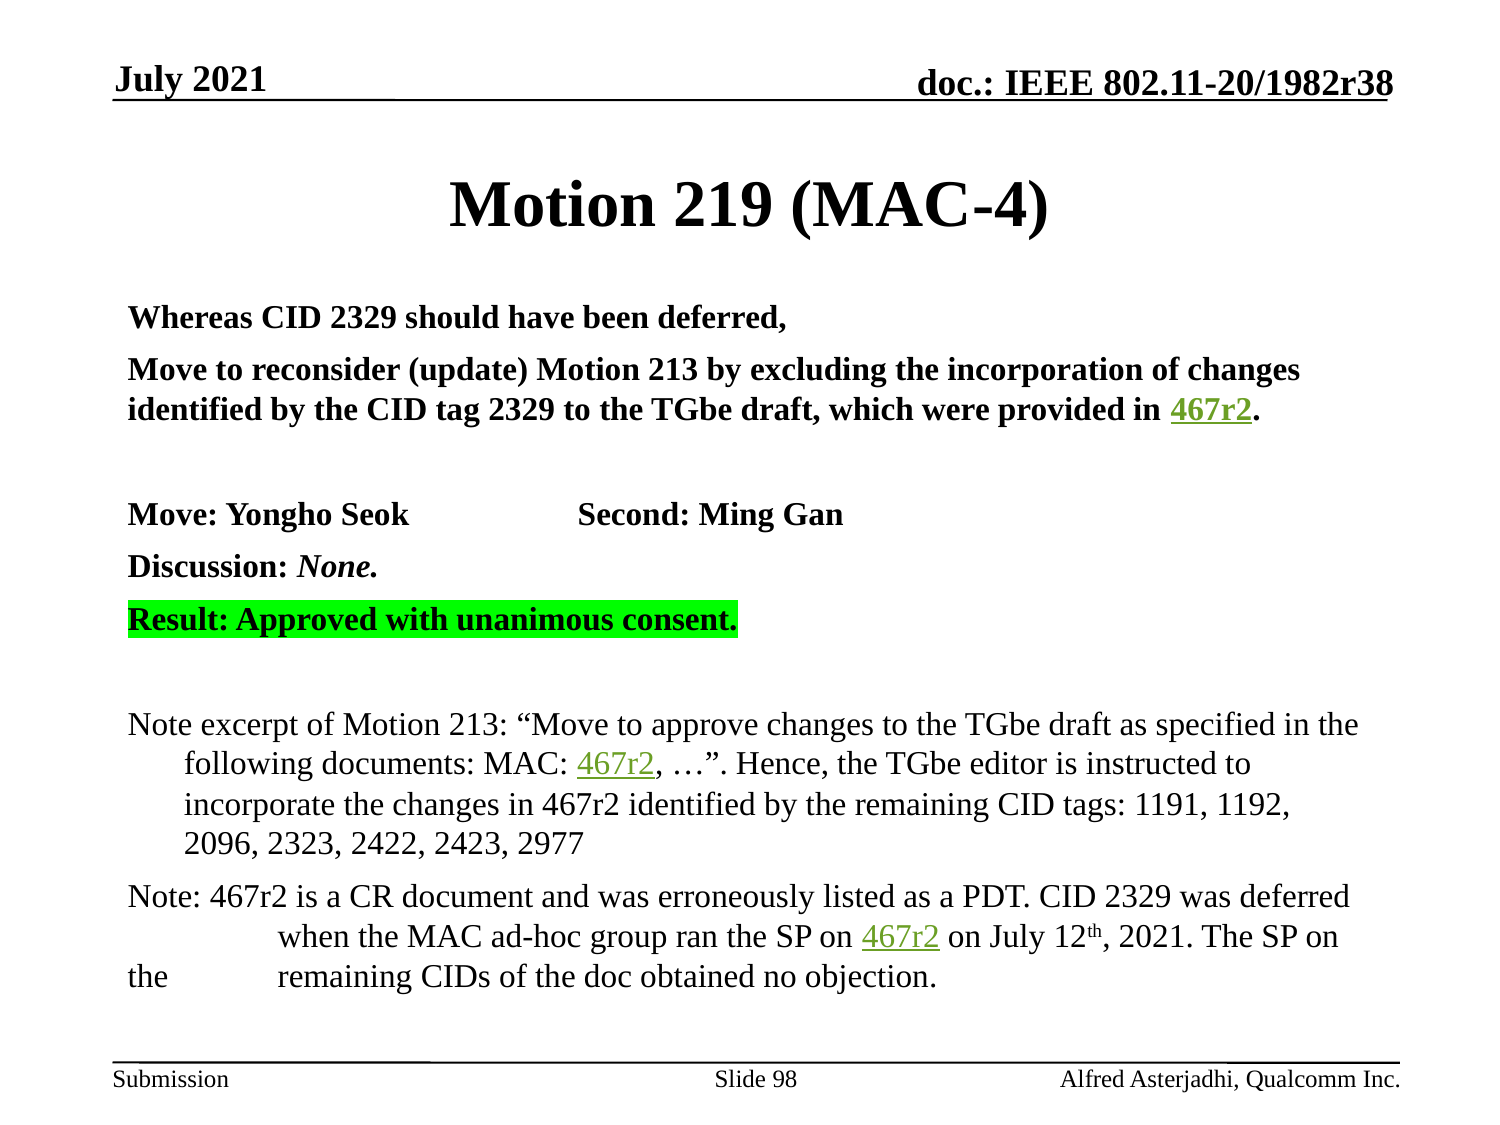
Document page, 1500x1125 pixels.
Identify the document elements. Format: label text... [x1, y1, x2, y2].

footer Alfred Asterjadhi, Qualcomm Inc. [878, 1061, 1402, 1093]
title Motion 219 (MAC-4) [112, 112, 1388, 286]
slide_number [114, 54, 423, 100]
list Whereas CID 2329 should have been deferred, Move to reconsider (update) Motion 213 by excluding the incorporation of changes identified by the CID tag 2329 to the TGbe draft, which were provided in 467r2. Move: Yongho Seok Second: Ming Gan Discussion: None. Result: Approved with unanimous consent. Note excerpt of Motion 213: “Move to approve changes to the TGbe draft as specified in the following documents: MAC: 467r2, …”. Hence, the TGbe editor is instructed to incorporate the changes in 467r2 identified by the remaining CID tags: 1191, 1192, 2096, 2323, 2422, 2423, 2977 Note: 467r2 is a CR document and was erroneously listed as a PDT. CID 2329 was deferred when the MAC ad-hoc group ran the SP on 467r2 on July 12th, 2021. The SP on the remaining CIDs of the doc obtained no objection. [112, 286, 1388, 1063]
slide_number Slide 98 [712, 1061, 800, 1123]
